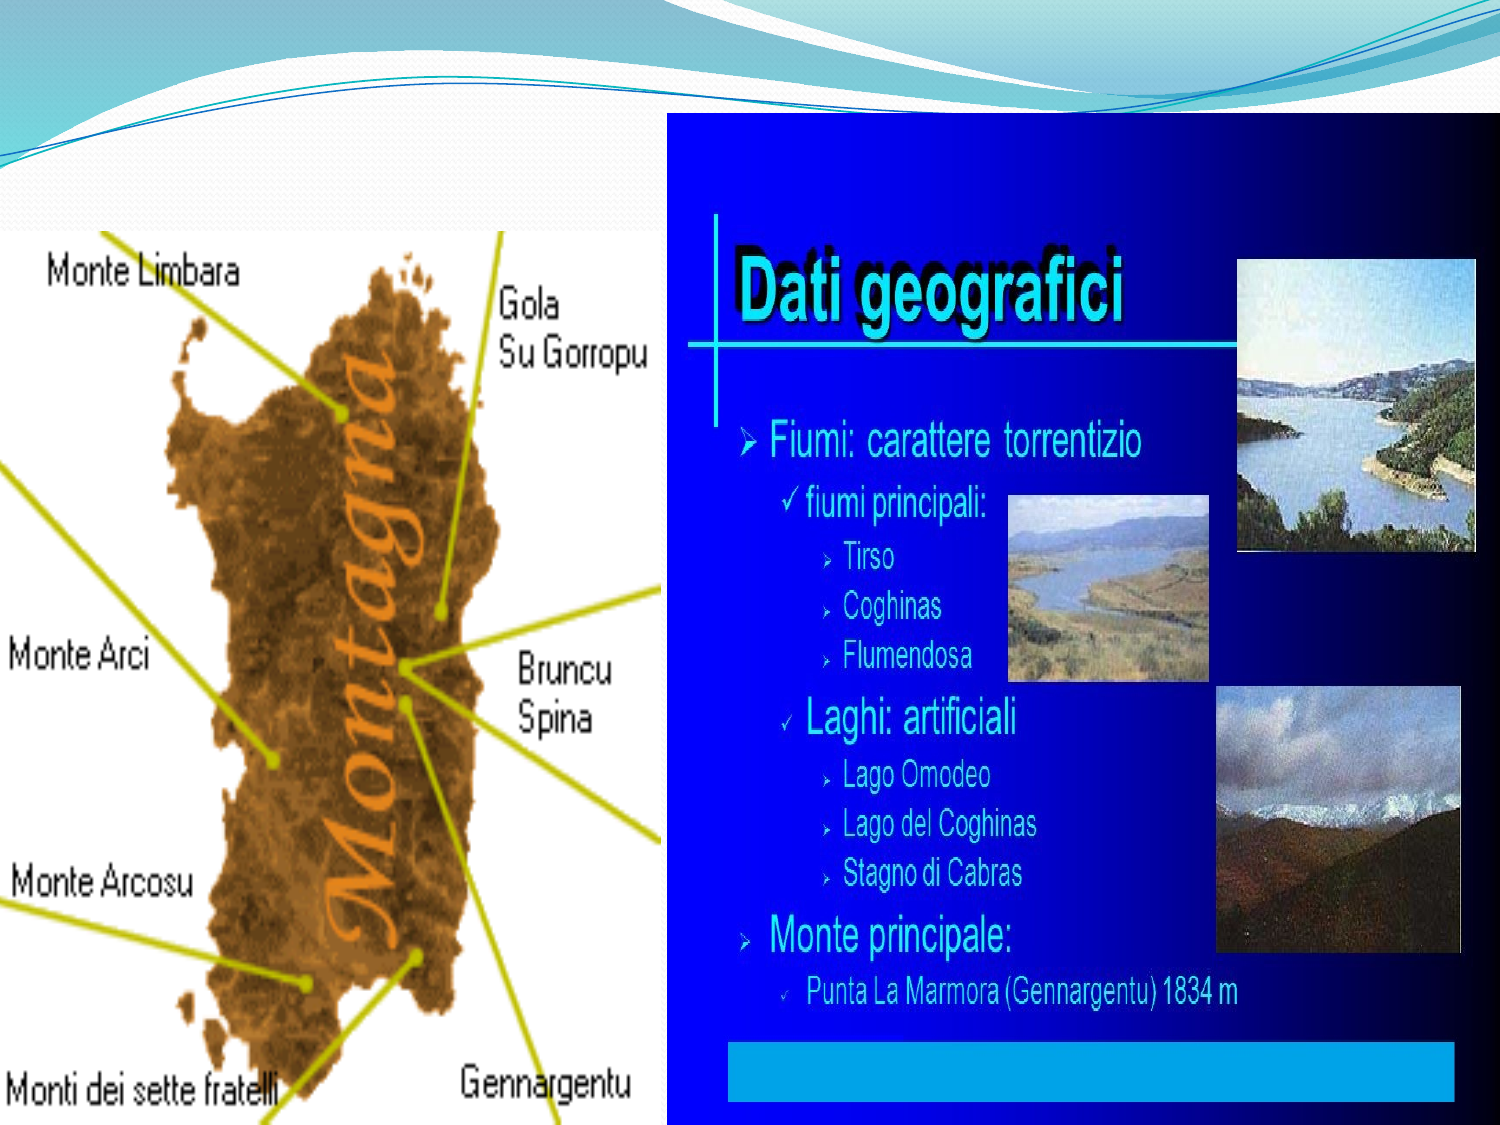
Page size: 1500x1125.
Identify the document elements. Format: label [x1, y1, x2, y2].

list [0, 231, 660, 1125]
picture [666, 113, 1500, 1125]
